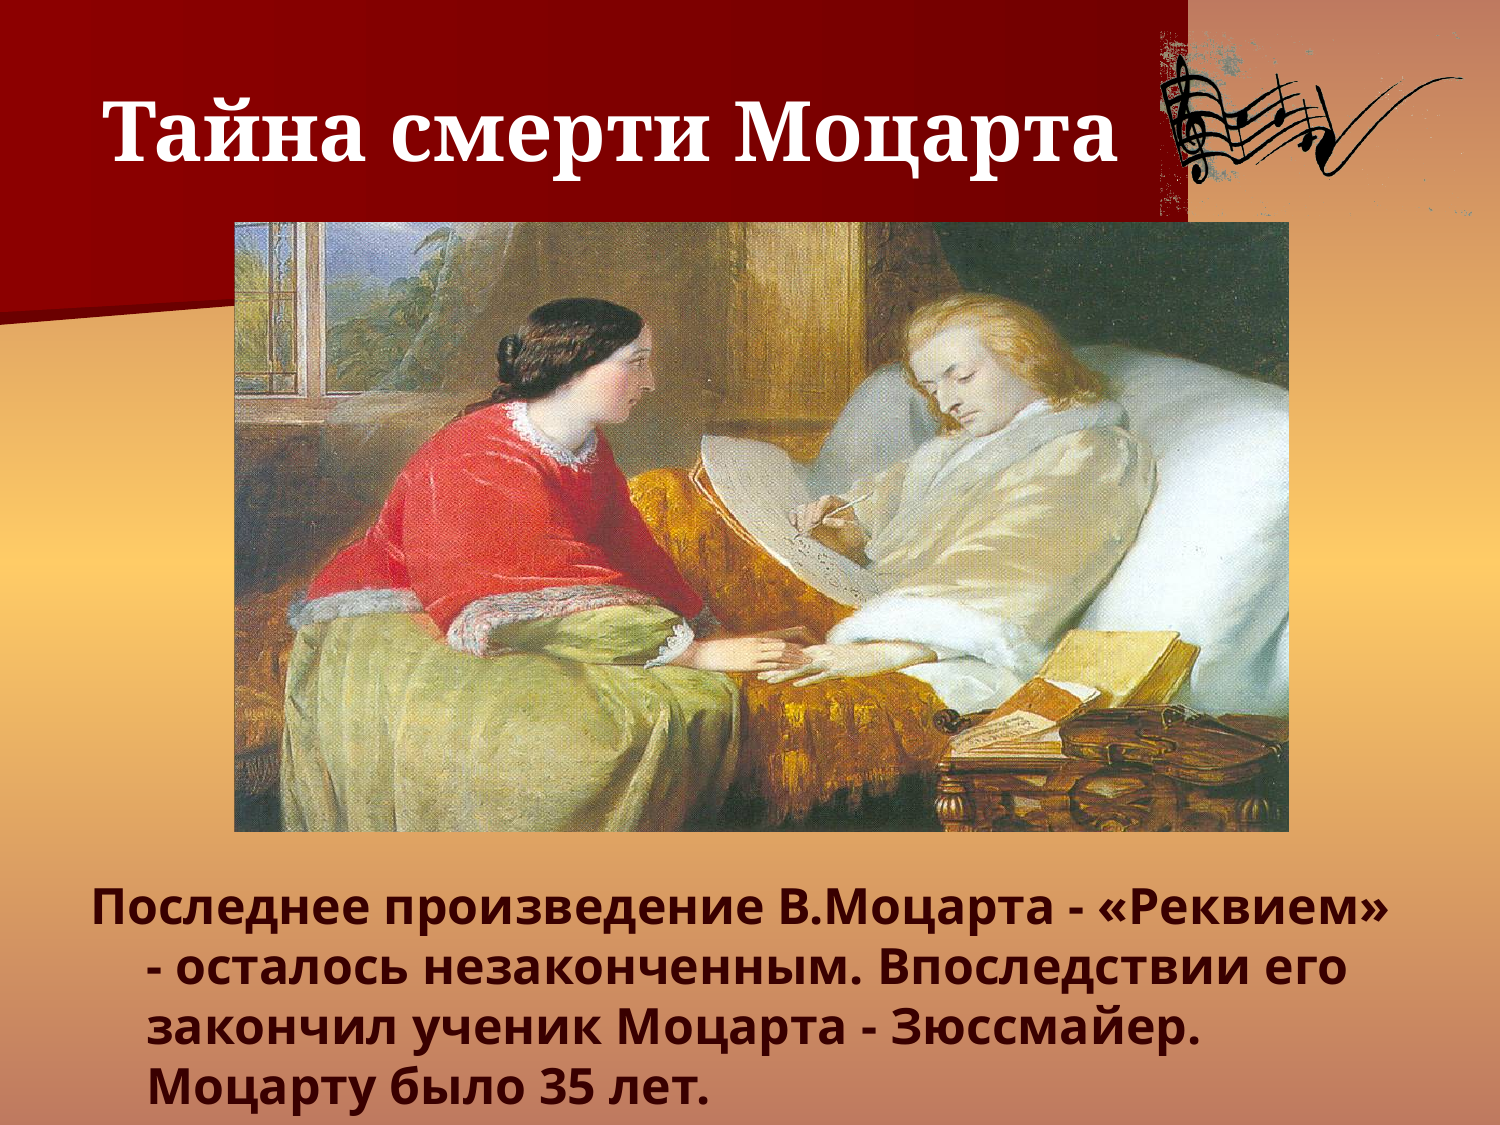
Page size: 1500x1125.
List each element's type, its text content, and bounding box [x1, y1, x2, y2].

text_box Тайна смерти Моцарта [27, 70, 1154, 186]
list Последнее произведение В.Моцарта - «Реквием» - осталось незаконченным. Впоследствии его закончил ученик Моцарта - Зюссмайер. Моцарту было 35 лет. [74, 866, 1426, 1001]
picture [234, 222, 1290, 833]
picture [1159, 30, 1472, 216]
